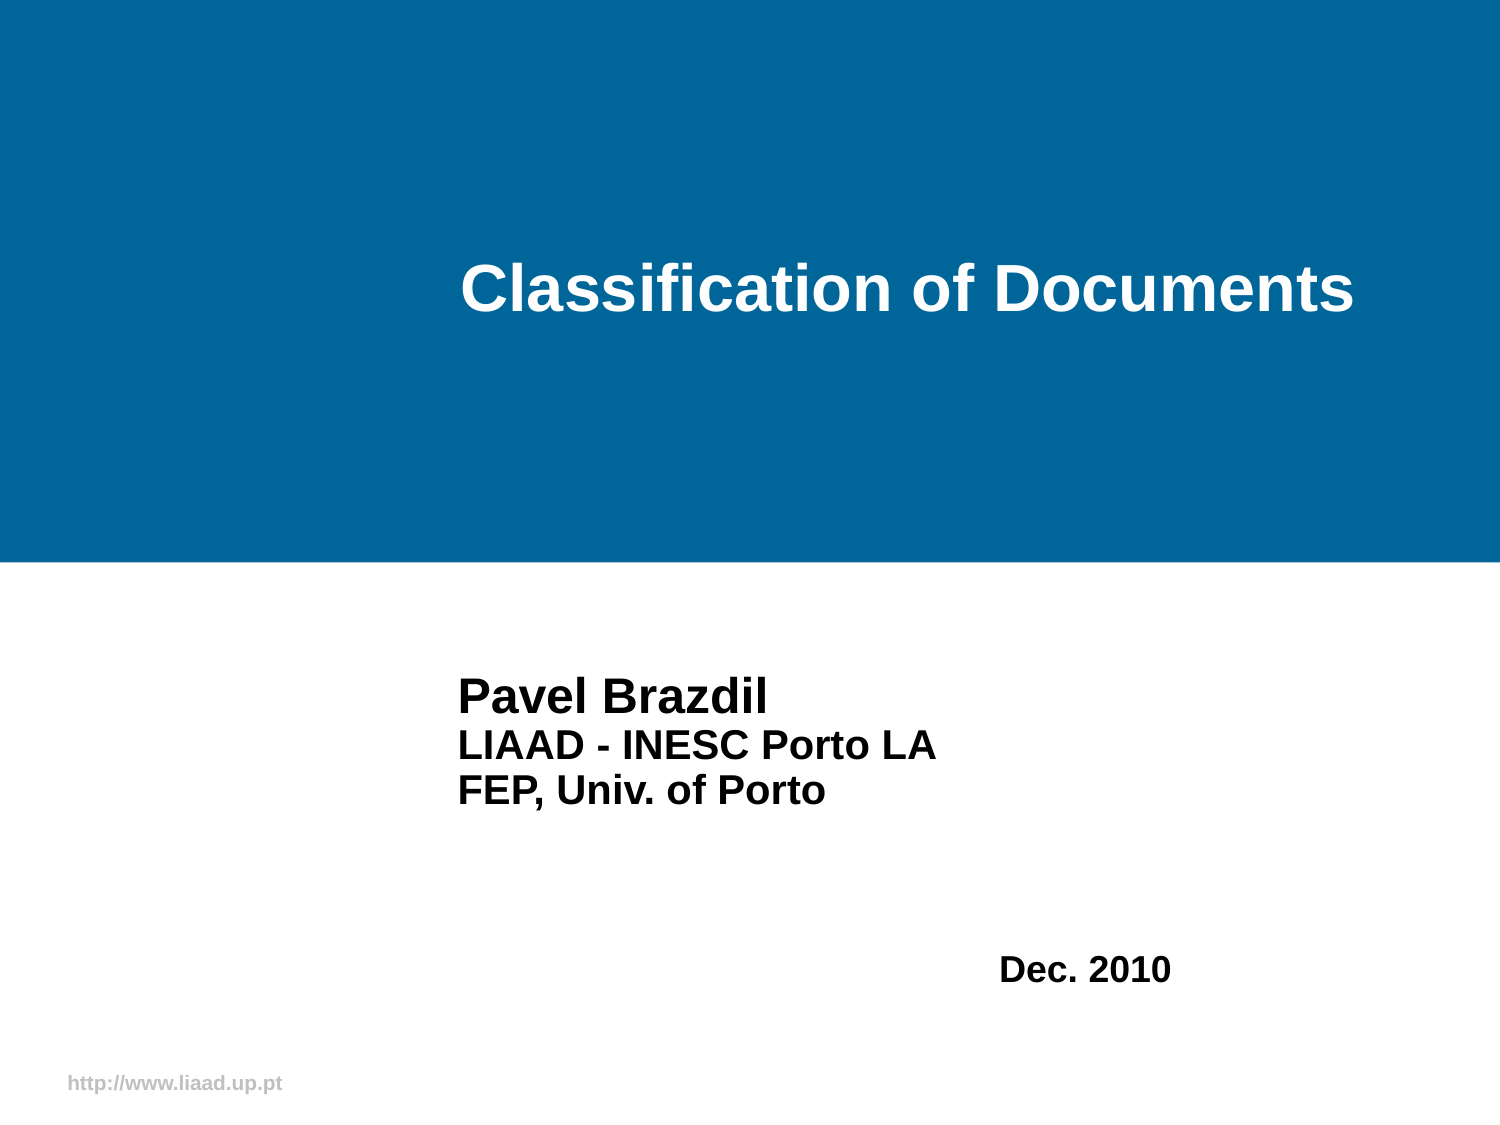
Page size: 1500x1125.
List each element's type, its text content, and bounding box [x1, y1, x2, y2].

footer http://www.liaad.up.pt [12, 1062, 338, 1103]
subtitle Pavel Brazdil LIAAD - INESC Porto LA FEP, Univ. of Porto [442, 662, 1463, 847]
title Classification of Documents [445, 237, 1466, 426]
text_box Dec. 2010 [984, 937, 1418, 998]
